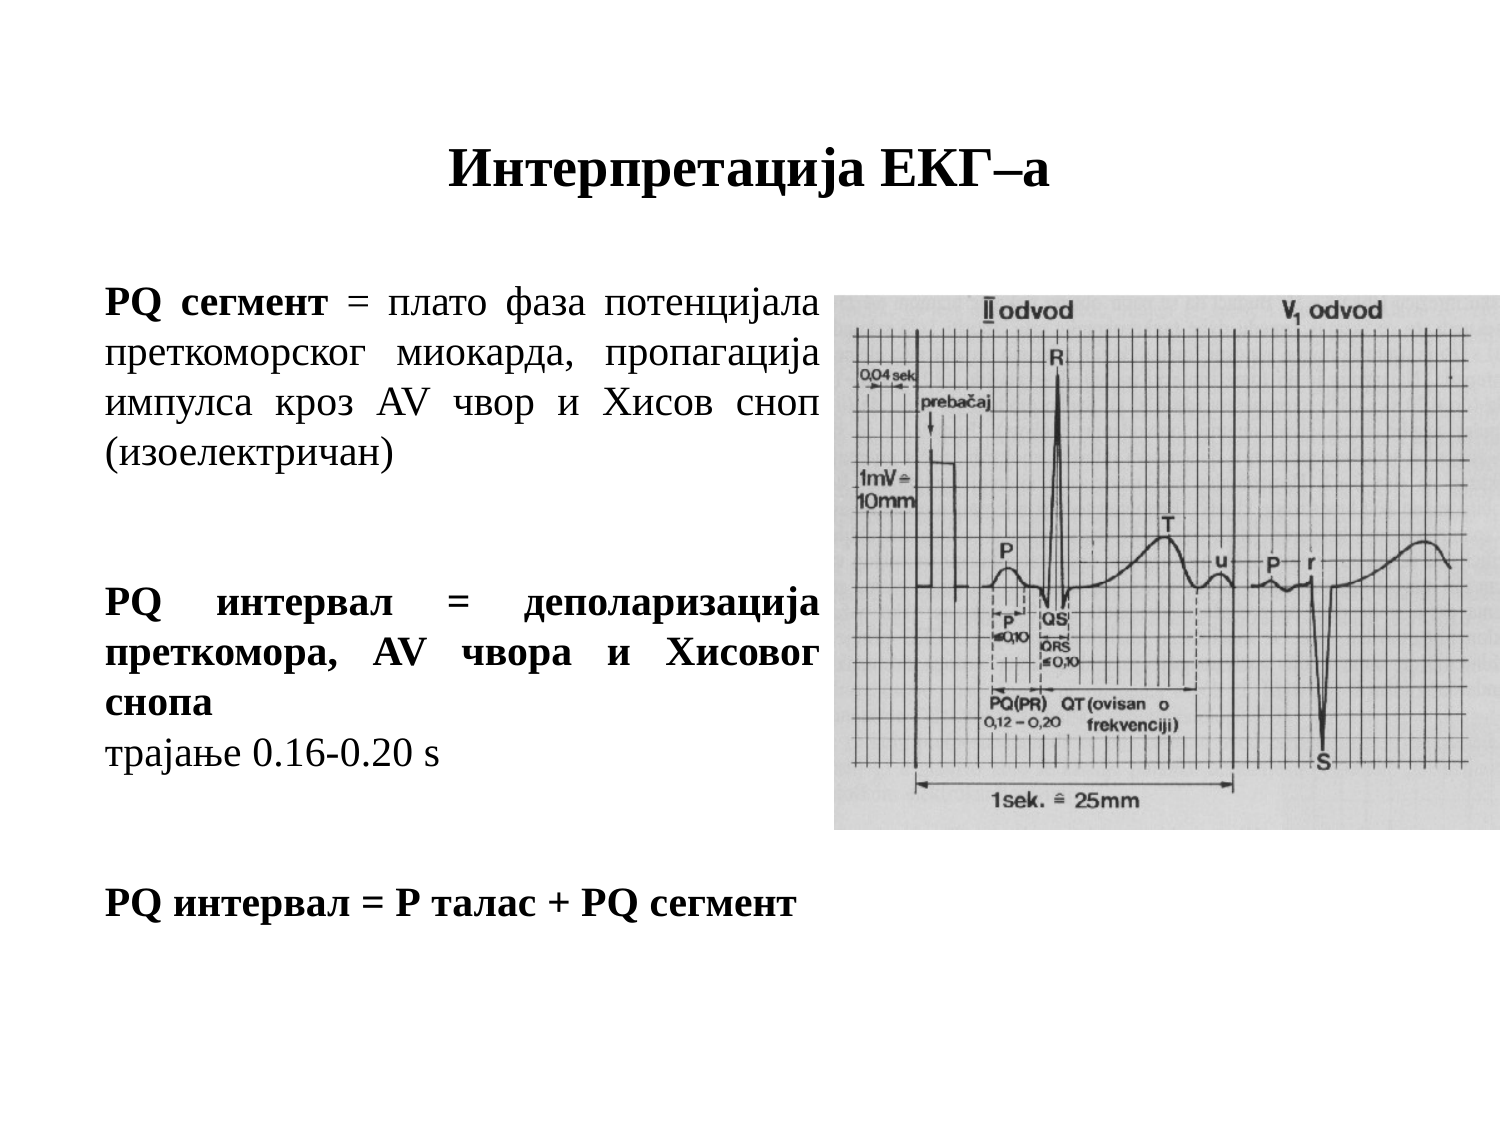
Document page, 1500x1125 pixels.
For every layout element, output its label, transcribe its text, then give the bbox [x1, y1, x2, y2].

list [834, 294, 1500, 830]
text_box PQ сегмент = плато фаза потенцијала преткоморског миокарда, пропагација импулса кроз AV чвор и Хисов сноп (изоелектричан) PQ интервал = деполаризација преткомора, AV чвора и Хисовог снопа трајање 0.16-0.20 s PQ интервал = Р талас + РQ сегмент [90, 266, 835, 1057]
text_box [53, 249, 824, 336]
title Интерпретација ЕКГ–а [103, 59, 1397, 278]
